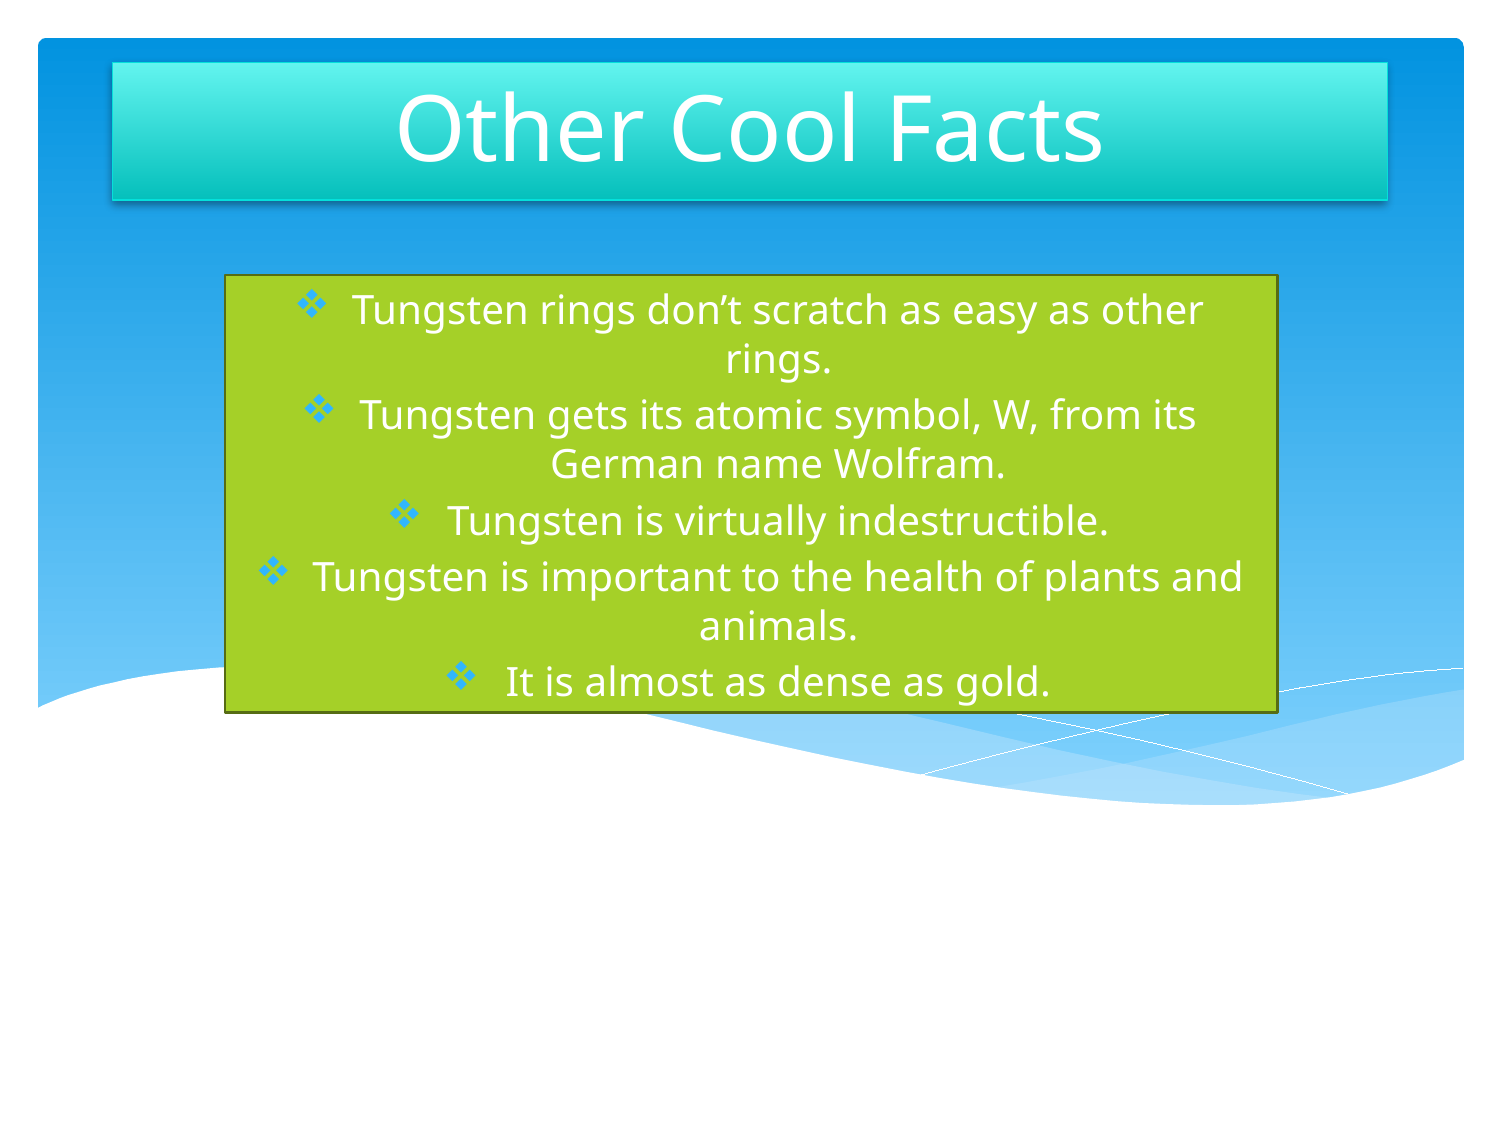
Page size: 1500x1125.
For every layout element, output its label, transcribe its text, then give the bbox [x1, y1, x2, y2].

title Other Cool Facts [112, 62, 1388, 201]
list Tungsten rings don’t scratch as easy as other rings. Tungsten gets its atomic symbol, W, from its German name Wolfram. Tungsten is virtually indestructible. Tungsten is important to the health of plants and animals. It is almost as dense as gold. [224, 274, 1279, 714]
